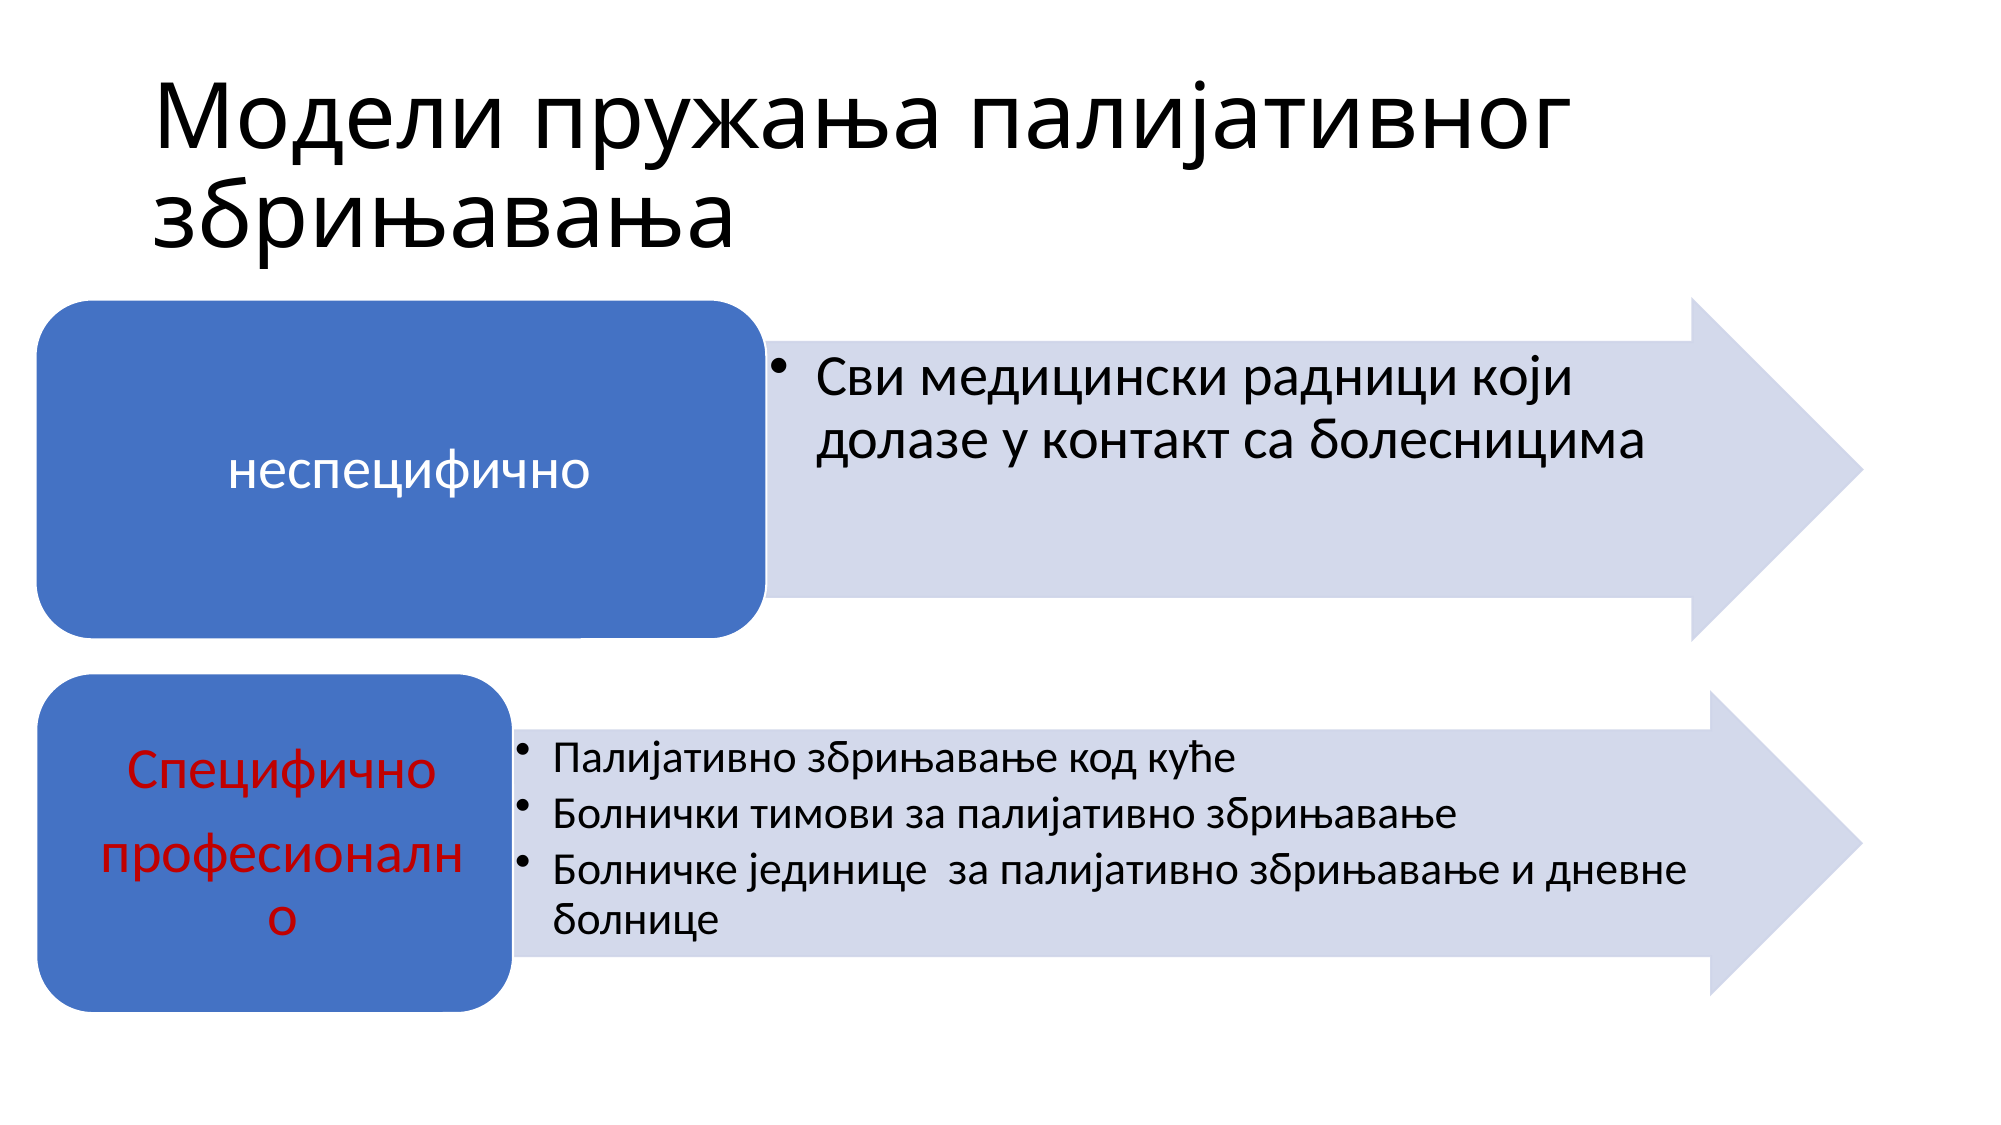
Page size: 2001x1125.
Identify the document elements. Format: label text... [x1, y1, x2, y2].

title Модели пружања палијативног збрињавања [137, 59, 1863, 278]
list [35, 299, 1863, 1014]
